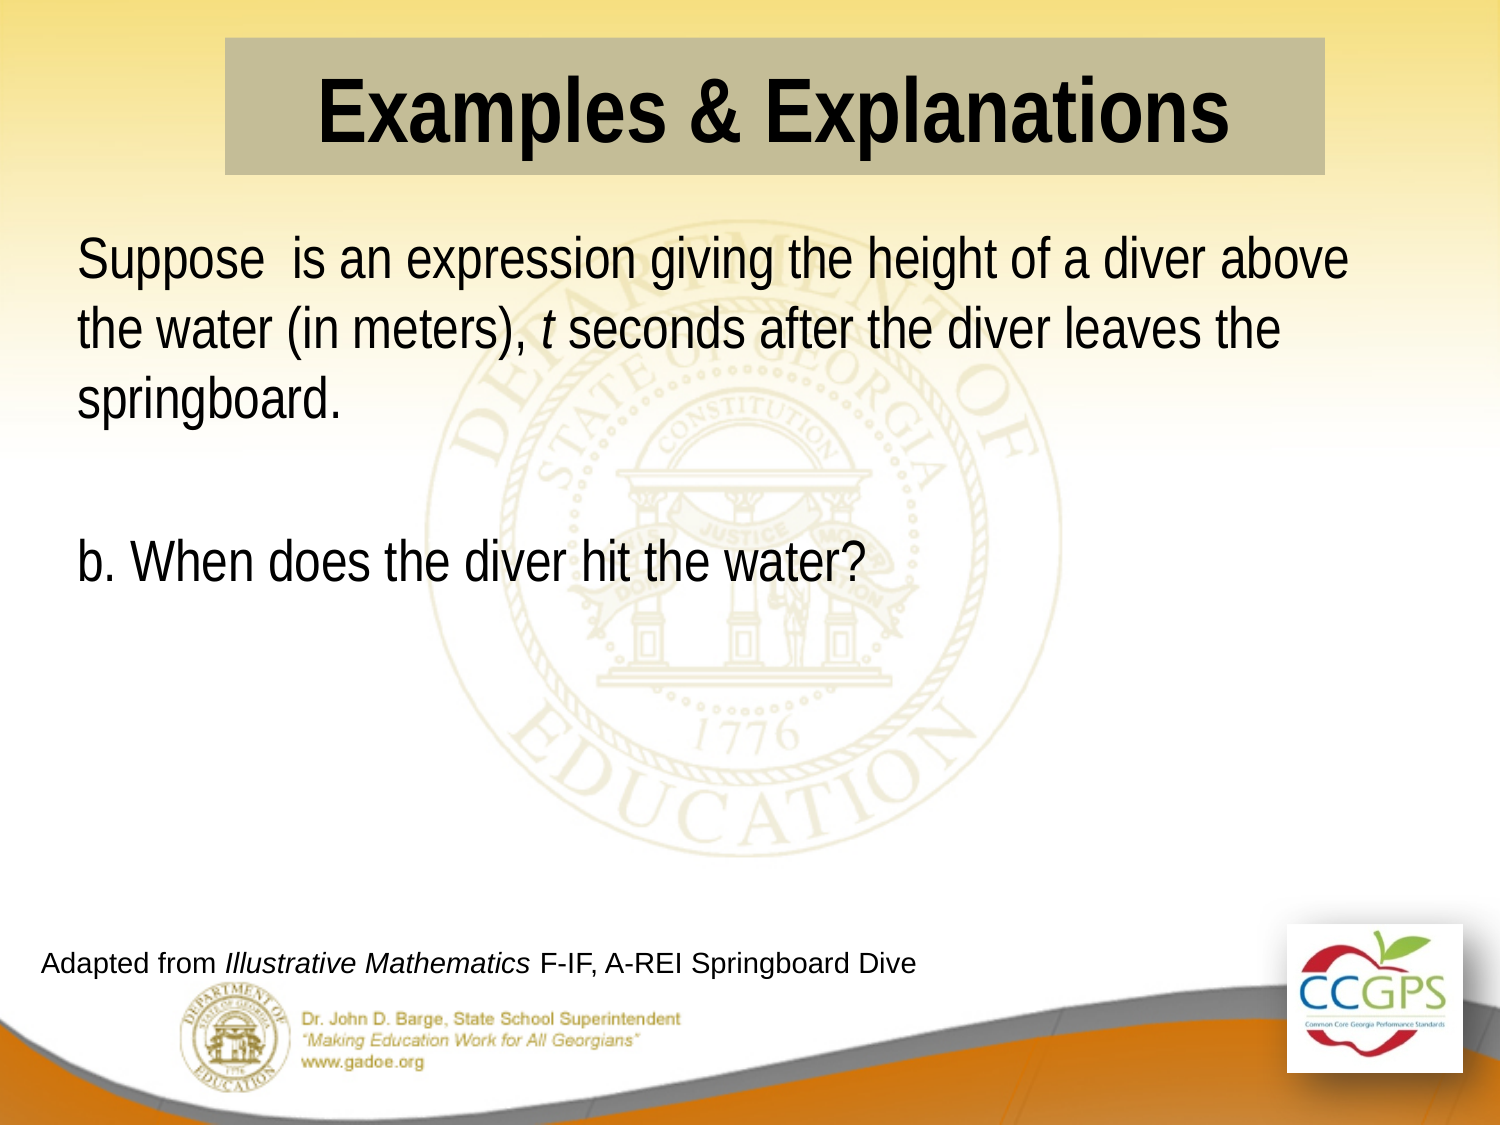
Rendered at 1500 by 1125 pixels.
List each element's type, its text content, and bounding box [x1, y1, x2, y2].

title Examples & Explanations [224, 37, 1326, 176]
picture [0, 0, 1500, 1125]
text_box Adapted from Illustrative Mathematics F-IF, A-REI Springboard Dive [26, 937, 933, 988]
